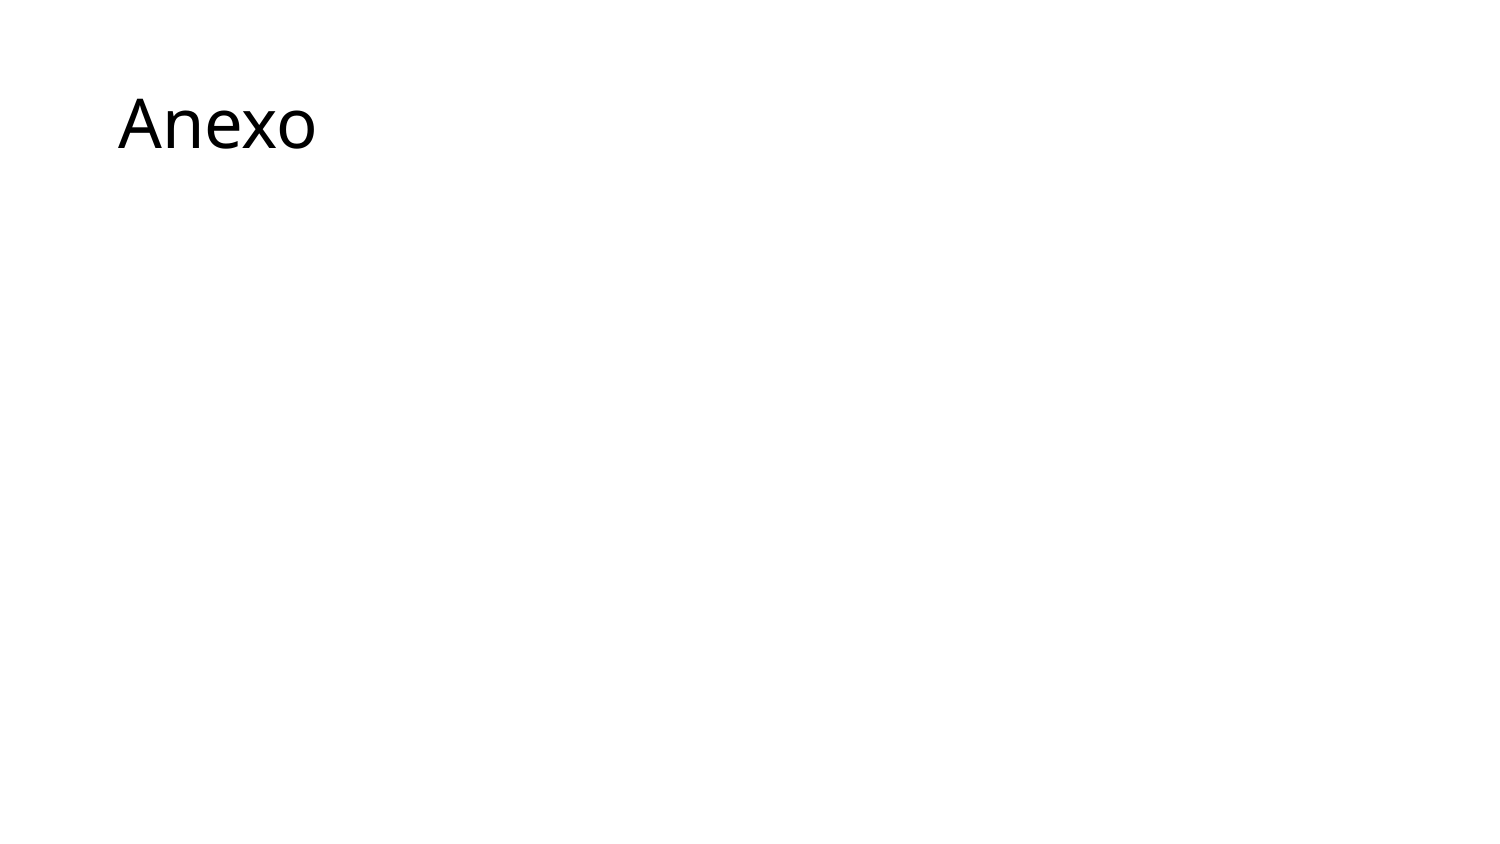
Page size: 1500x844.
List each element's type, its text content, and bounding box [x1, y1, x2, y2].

title Anexo [103, 44, 1397, 208]
